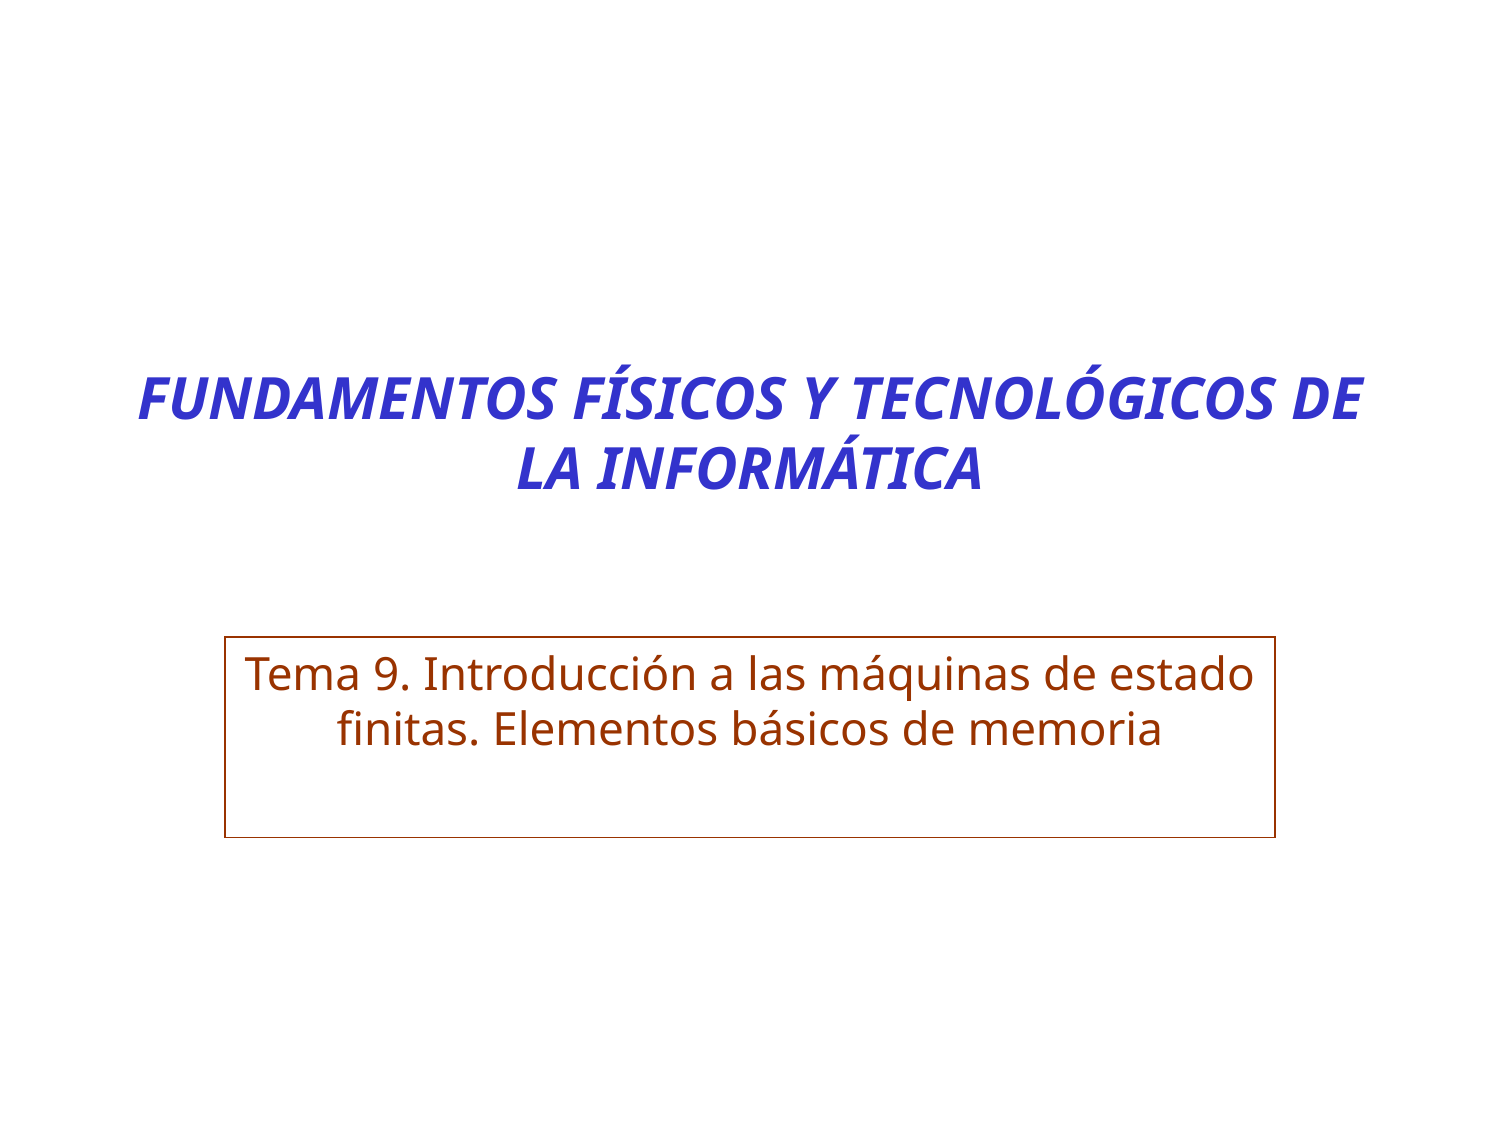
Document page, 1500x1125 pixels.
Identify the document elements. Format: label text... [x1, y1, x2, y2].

subtitle Tema 9. Introducción a las máquinas de estado finitas. Elementos básicos de memoria [224, 636, 1276, 838]
title FUNDAMENTOS FÍSICOS Y TECNOLÓGICOS DE LA INFORMÁTICA [112, 299, 1388, 563]
